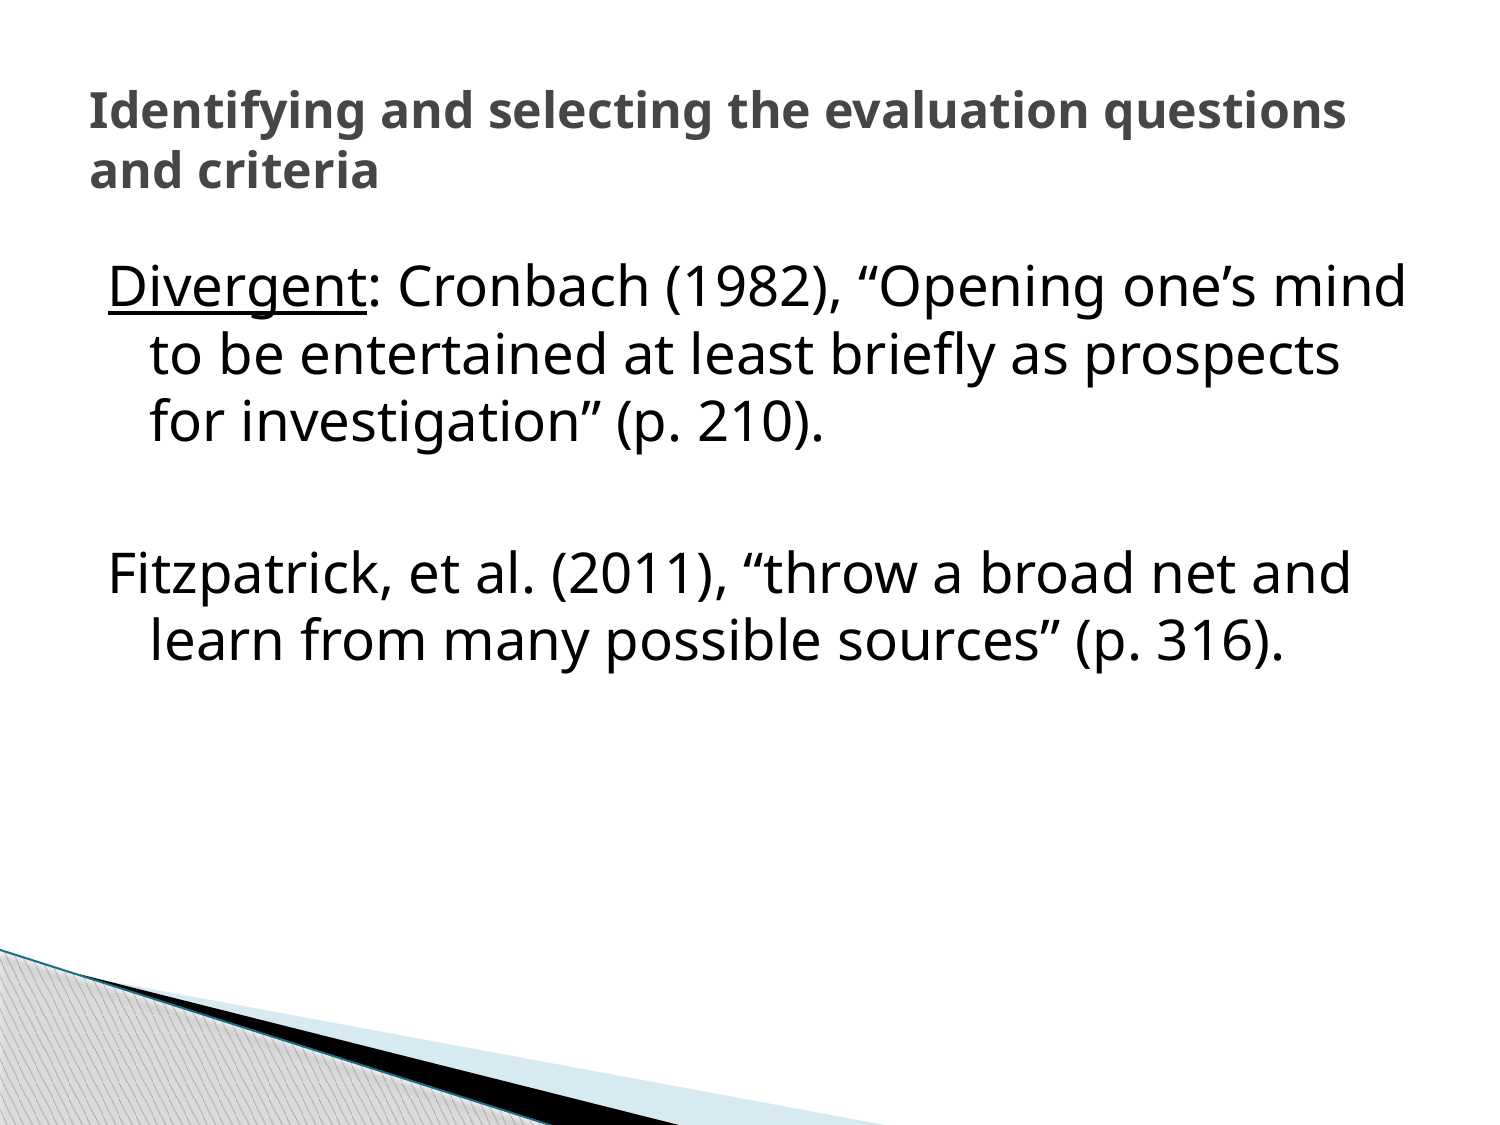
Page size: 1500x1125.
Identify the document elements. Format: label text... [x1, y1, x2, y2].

list Divergent: Cronbach (1982), “Opening one’s mind to be entertained at least briefly as prospects for investigation” (p. 210). Fitzpatrick, et al. (2011), “throw a broad net and learn from many possible sources” (p. 316). [75, 243, 1425, 986]
title Identifying and selecting the evaluation questions and criteria [75, 45, 1425, 233]
